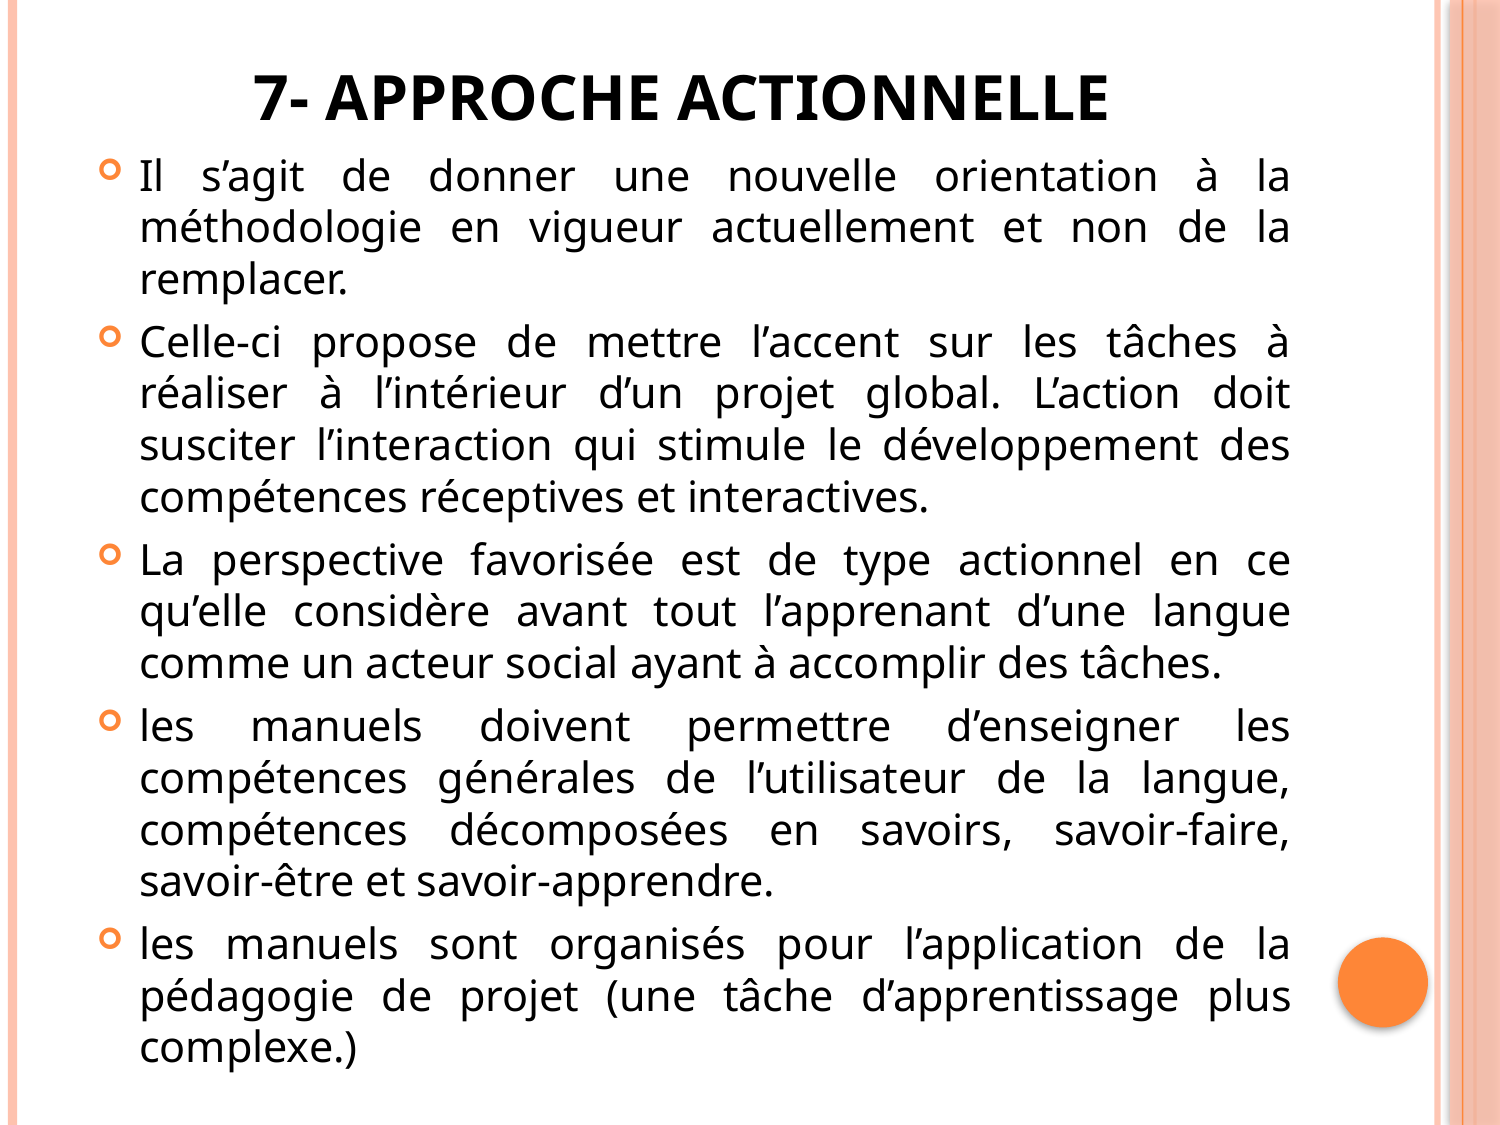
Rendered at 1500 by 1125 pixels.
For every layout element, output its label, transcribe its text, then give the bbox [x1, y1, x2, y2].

list Il s’agit de donner une nouvelle orientation à la méthodologie en vigueur actuellement et non de la remplacer. Celle-ci propose de mettre l’accent sur les tâches à réaliser à l’intérieur d’un projet global. L’action doit susciter l’interaction qui stimule le développement des compétences réceptives et interactives. La perspective favorisée est de type actionnel en ce qu’elle considère avant tout l’apprenant d’une langue comme un acteur social ayant à accomplir des tâches. les manuels doivent permettre d’enseigner les compétences générales de l’utilisateur de la langue, compétences décomposées en savoirs, savoir-faire, savoir-être et savoir-apprendre. les manuels sont organisés pour l’application de la pédagogie de projet (une tâche d’apprentissage plus complexe.) [82, 140, 1307, 1090]
title 7- approche actionnelle [70, 0, 1296, 141]
